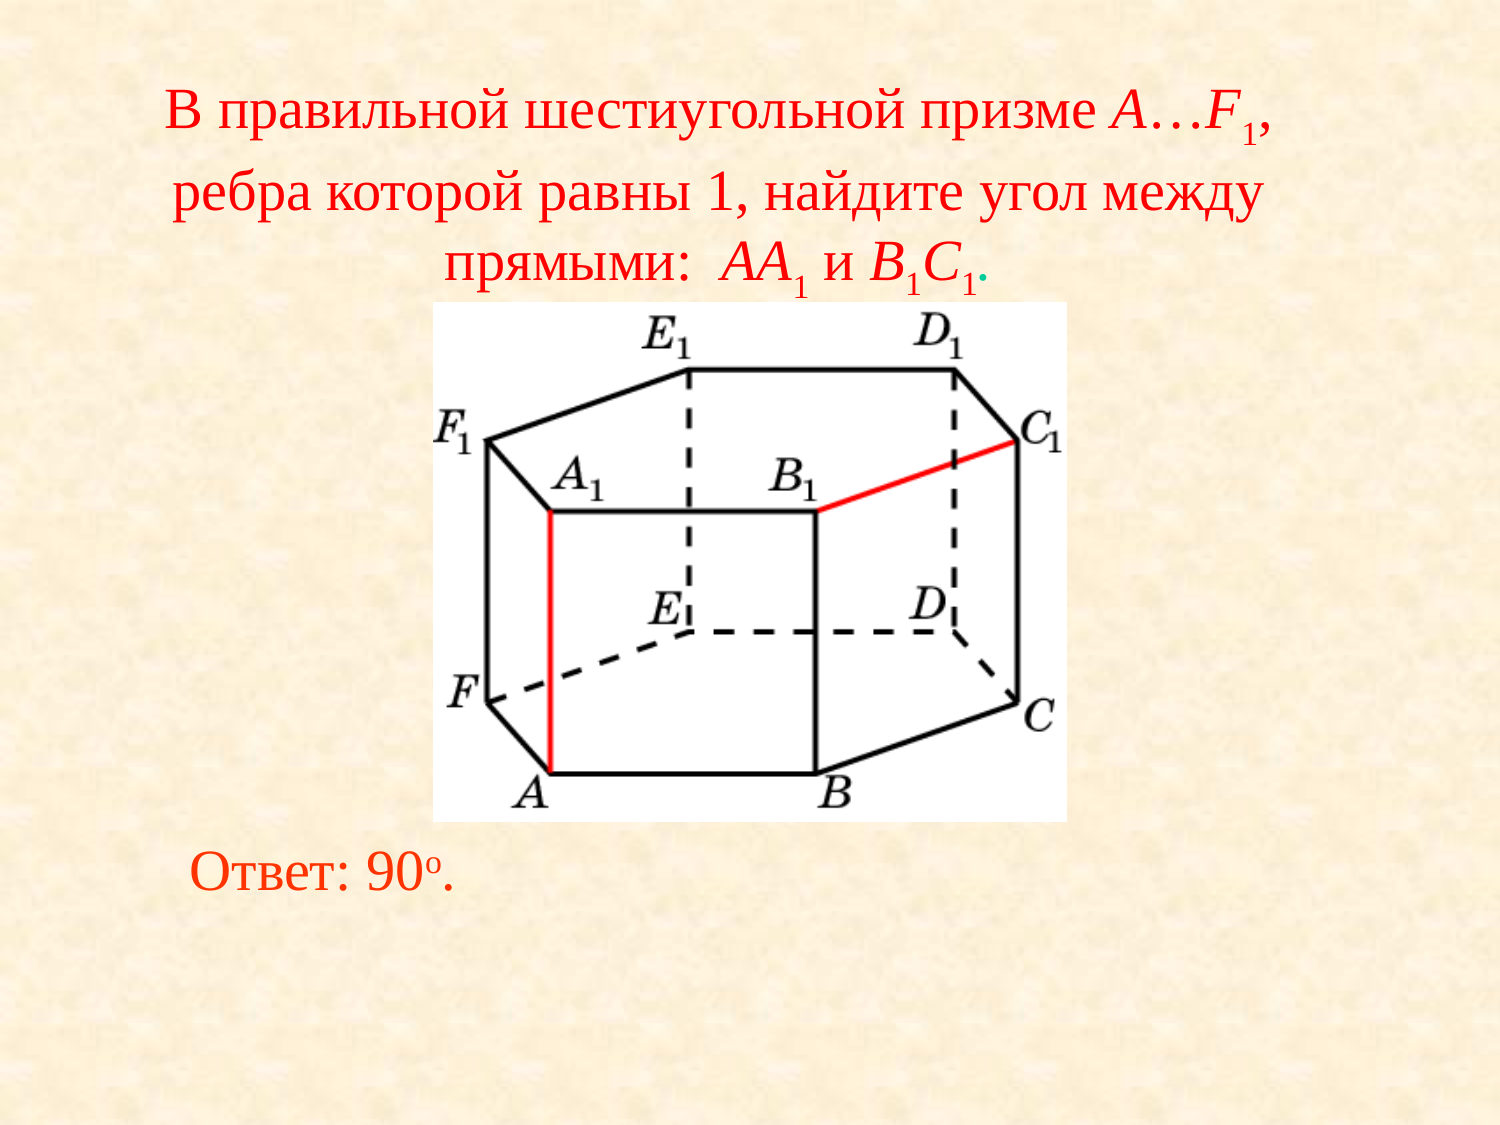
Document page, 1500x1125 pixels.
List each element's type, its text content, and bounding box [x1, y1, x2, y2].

text_box В правильной шестиугольной призме A…F1, ребра которой равны 1, найдите угол между прямыми: AA1 и B1C1. [87, 62, 1350, 313]
picture [0, 0, 1500, 1125]
text_box Ответ: 90o. [174, 825, 1150, 910]
